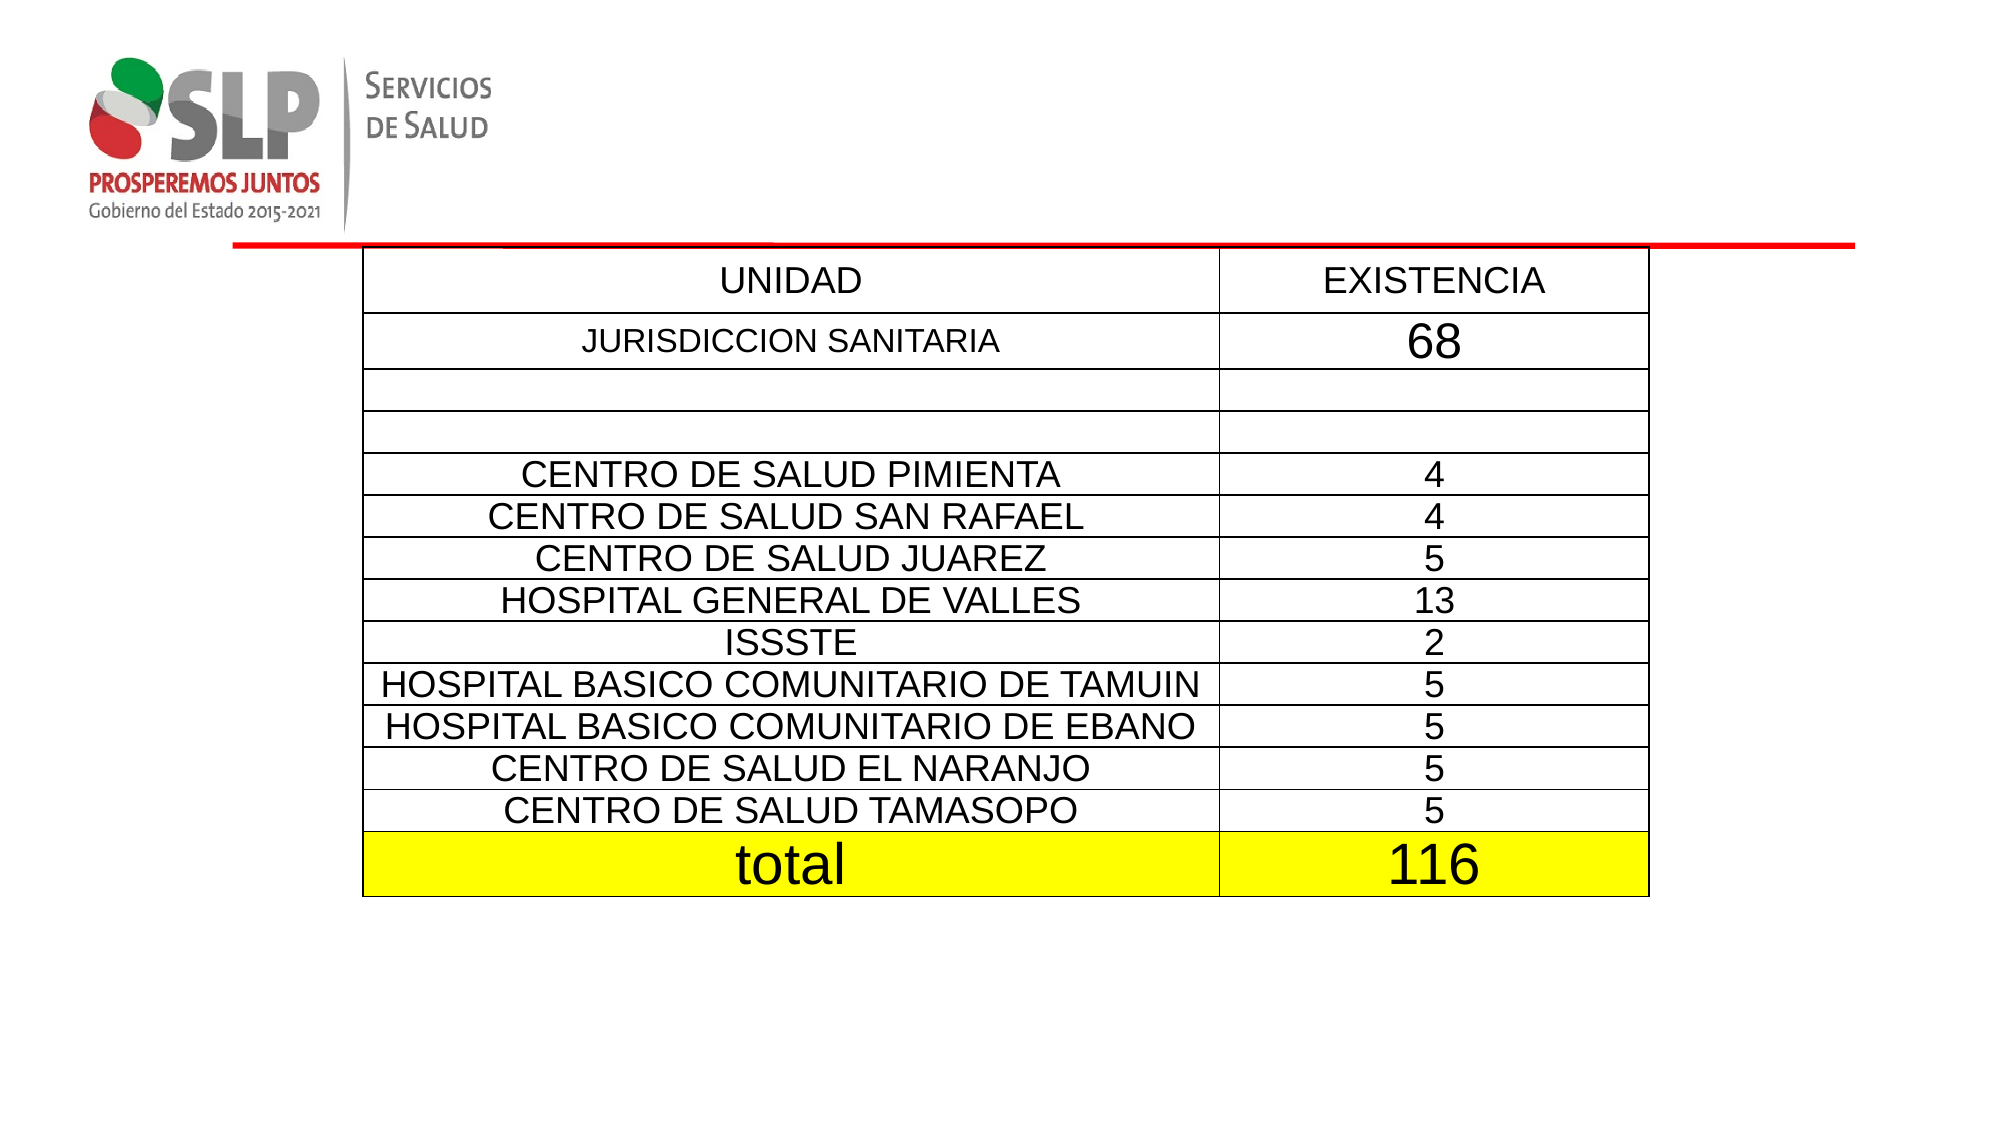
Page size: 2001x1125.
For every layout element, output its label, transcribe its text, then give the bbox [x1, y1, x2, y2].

table_cell ISSSTE [364, 622, 1219, 662]
table_cell HOSPITAL GENERAL DE VALLES [364, 580, 1219, 620]
table_cell 5 [1220, 706, 1648, 746]
picture [89, 57, 491, 234]
table_cell [364, 370, 1219, 410]
table_cell CENTRO DE SALUD TAMASOPO [364, 790, 1219, 831]
table_cell JURISDICCION SANITARIA [364, 314, 1219, 368]
table_cell [364, 412, 1219, 452]
table_cell 116 [1220, 832, 1648, 896]
table_cell 13 [1220, 580, 1648, 620]
table_cell CENTRO DE SALUD SAN RAFAEL [364, 496, 1219, 536]
table_cell CENTRO DE SALUD JUAREZ [364, 538, 1219, 578]
table_cell 4 [1220, 454, 1648, 494]
table_cell total [364, 832, 1219, 896]
table_cell 68 [1220, 314, 1648, 368]
table_cell [1220, 412, 1648, 452]
table_cell HOSPITAL BASICO COMUNITARIO DE TAMUIN [364, 664, 1219, 704]
table_cell 4 [1220, 496, 1648, 536]
table_cell 5 [1220, 790, 1648, 831]
table_cell CENTRO DE SALUD PIMIENTA [364, 454, 1219, 494]
table_cell [1220, 370, 1648, 410]
table_header UNIDAD [364, 248, 1219, 312]
table_cell 5 [1220, 538, 1648, 578]
table_header EXISTENCIA [1220, 248, 1648, 312]
table_cell 5 [1220, 664, 1648, 704]
table_cell CENTRO DE SALUD EL NARANJO [364, 748, 1219, 789]
table_cell HOSPITAL BASICO COMUNITARIO DE EBANO [364, 706, 1219, 746]
table_cell 5 [1220, 748, 1648, 789]
table_cell 2 [1220, 622, 1648, 662]
